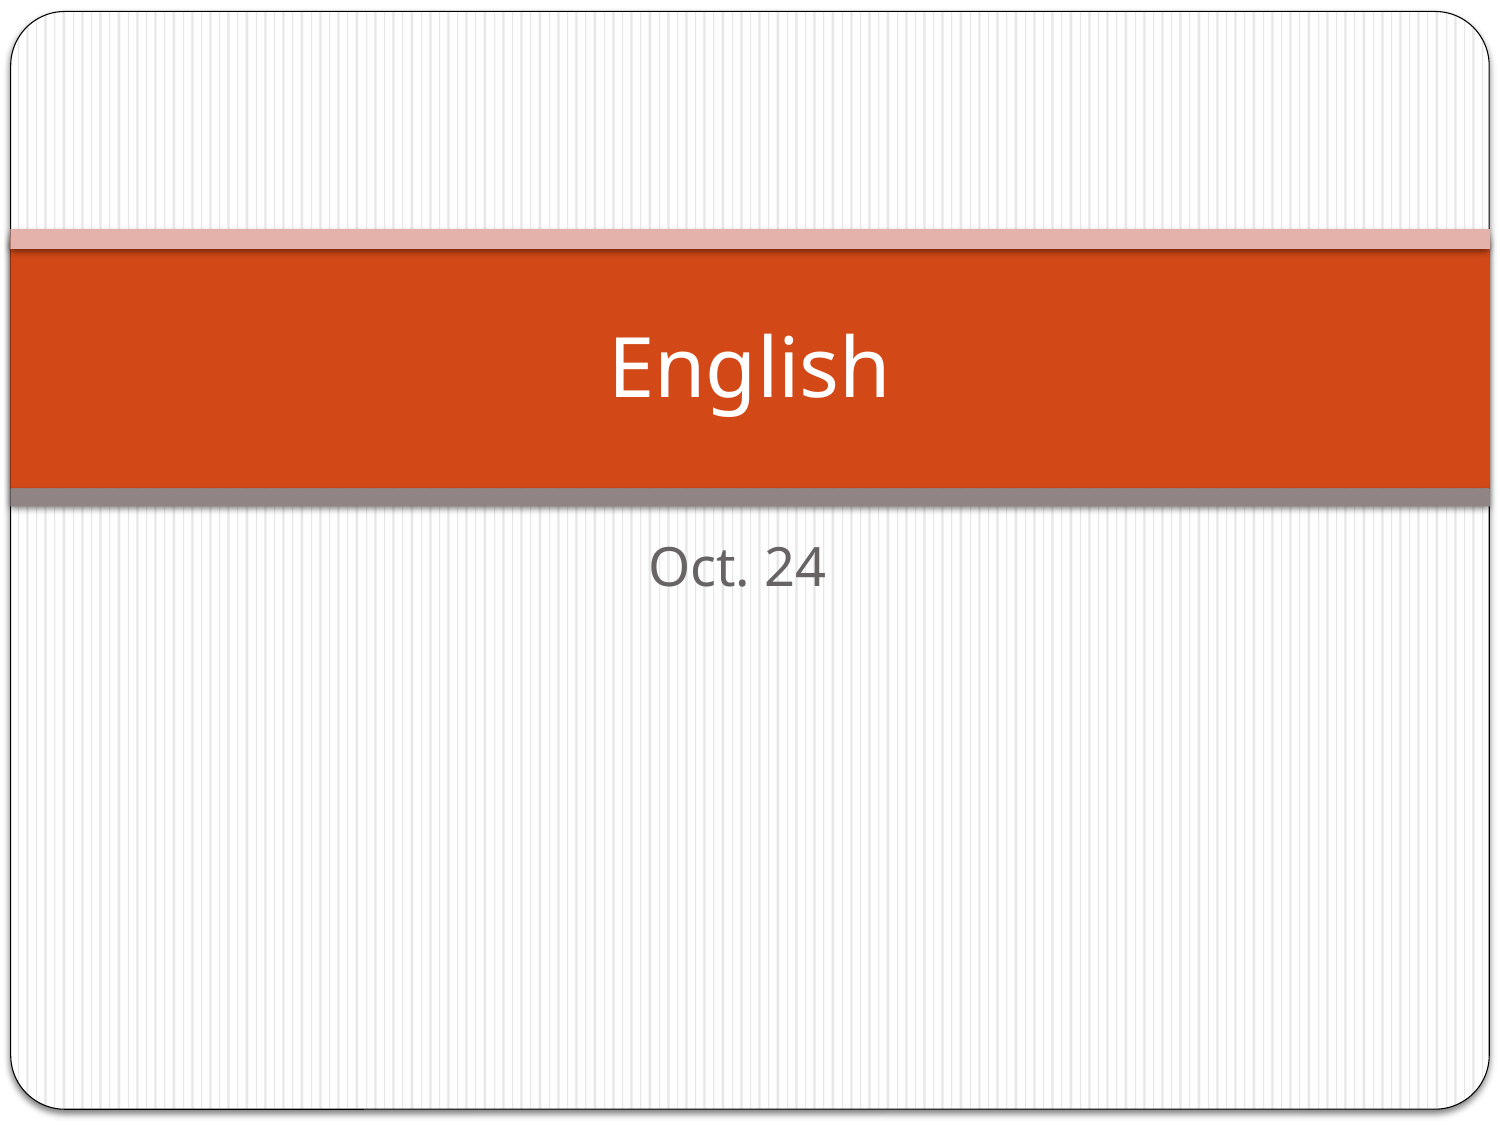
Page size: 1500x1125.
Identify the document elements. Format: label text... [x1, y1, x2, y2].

title English [75, 247, 1425, 489]
subtitle Oct. 24 [212, 525, 1263, 788]
